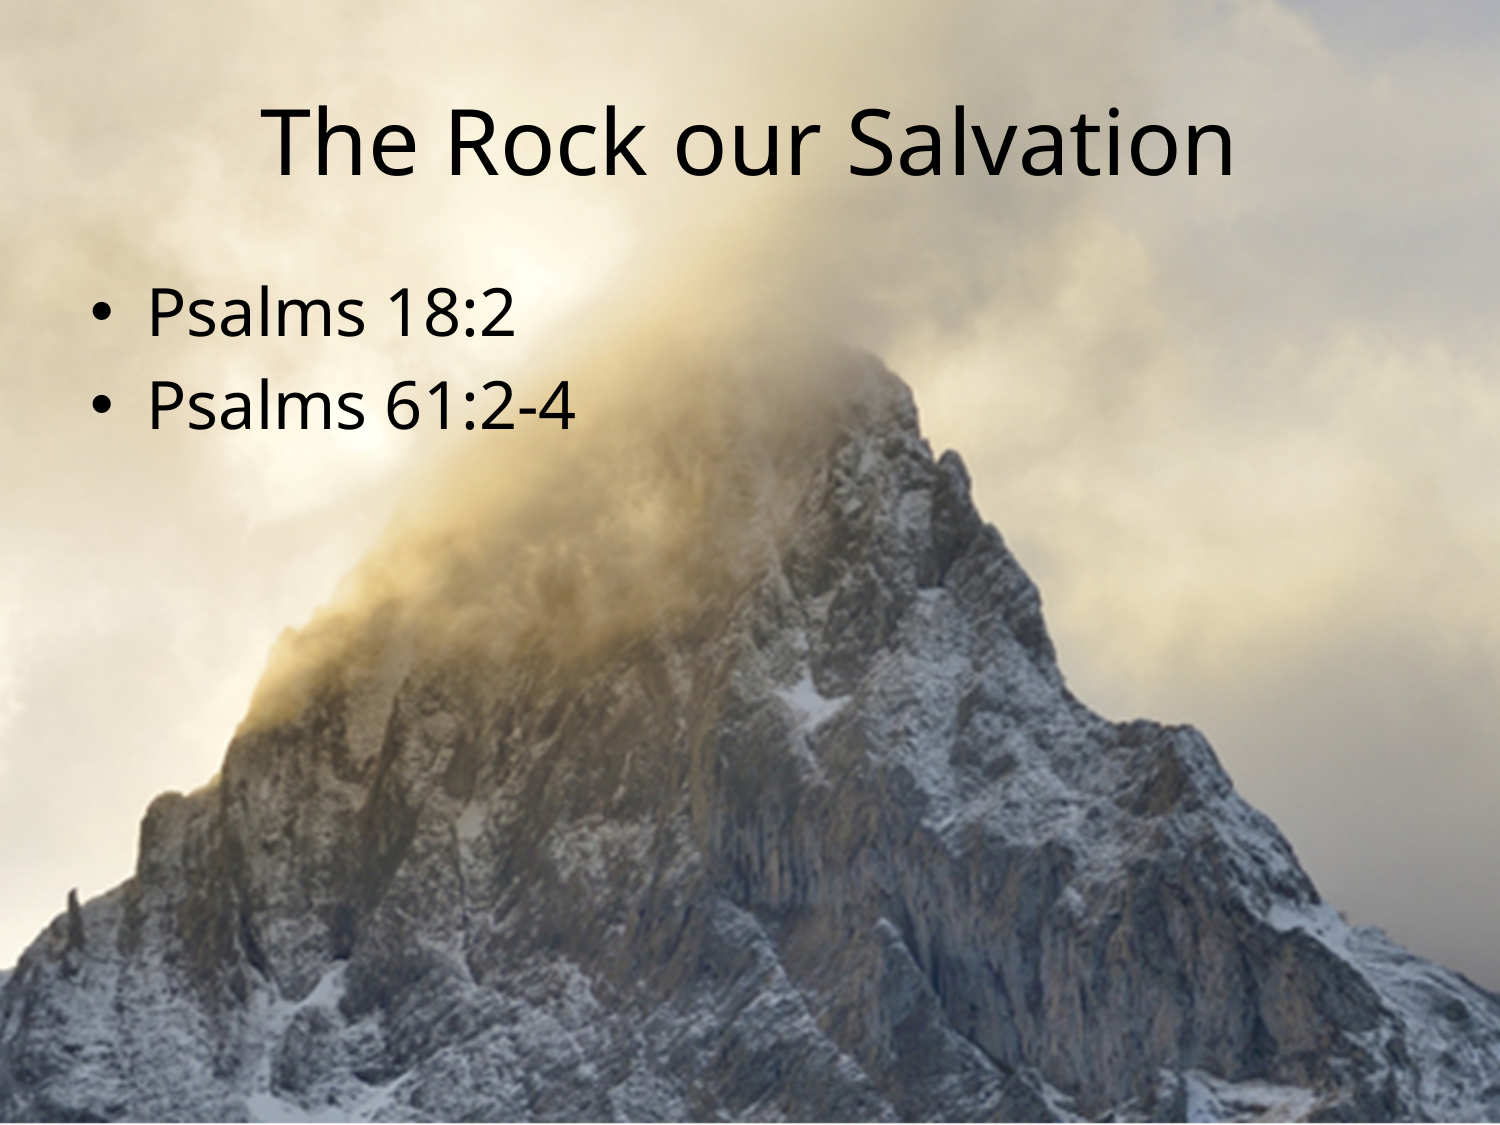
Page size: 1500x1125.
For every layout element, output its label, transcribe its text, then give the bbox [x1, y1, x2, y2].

title The Rock our Salvation [75, 45, 1425, 233]
list Psalms 18:2 Psalms 61:2-4 [75, 262, 1425, 1005]
picture [0, 0, 1500, 1125]
